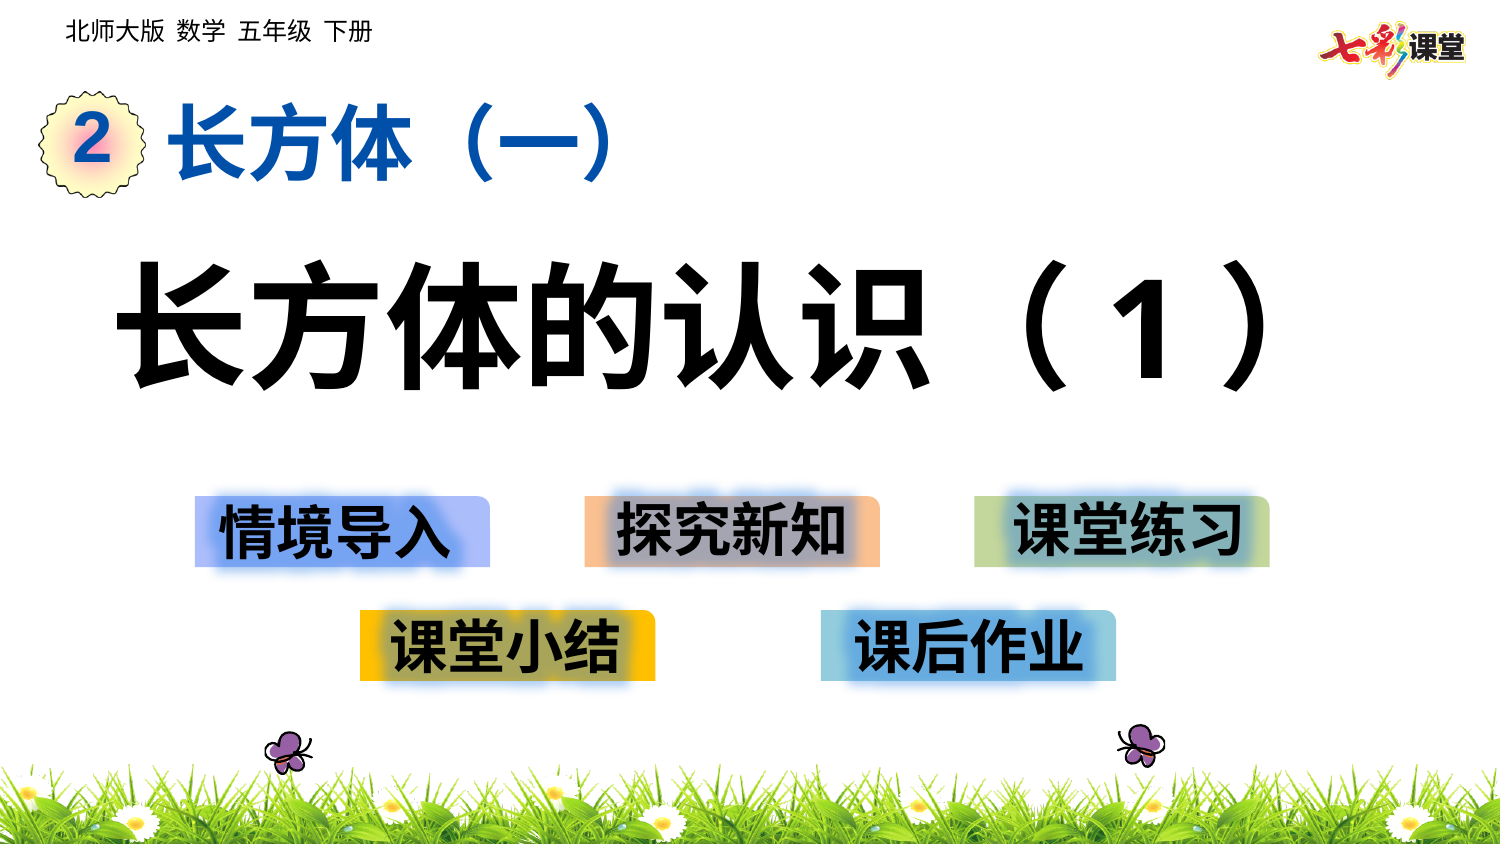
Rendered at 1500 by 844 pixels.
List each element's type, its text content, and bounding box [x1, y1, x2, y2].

picture [0, 723, 1500, 844]
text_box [0, 0, 573, 70]
text_box 课堂小结 [370, 598, 642, 693]
picture [1316, 20, 1468, 80]
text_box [37, 81, 146, 198]
text_box 课后作业 [833, 598, 1106, 693]
text_box 情境导入 [199, 484, 472, 579]
text_box 长方体（一） [153, 85, 676, 197]
text_box 探究新知 [596, 481, 868, 575]
text_box 长方体的认识（1） [99, 235, 1367, 412]
text_box 课堂练习 [993, 481, 1266, 575]
